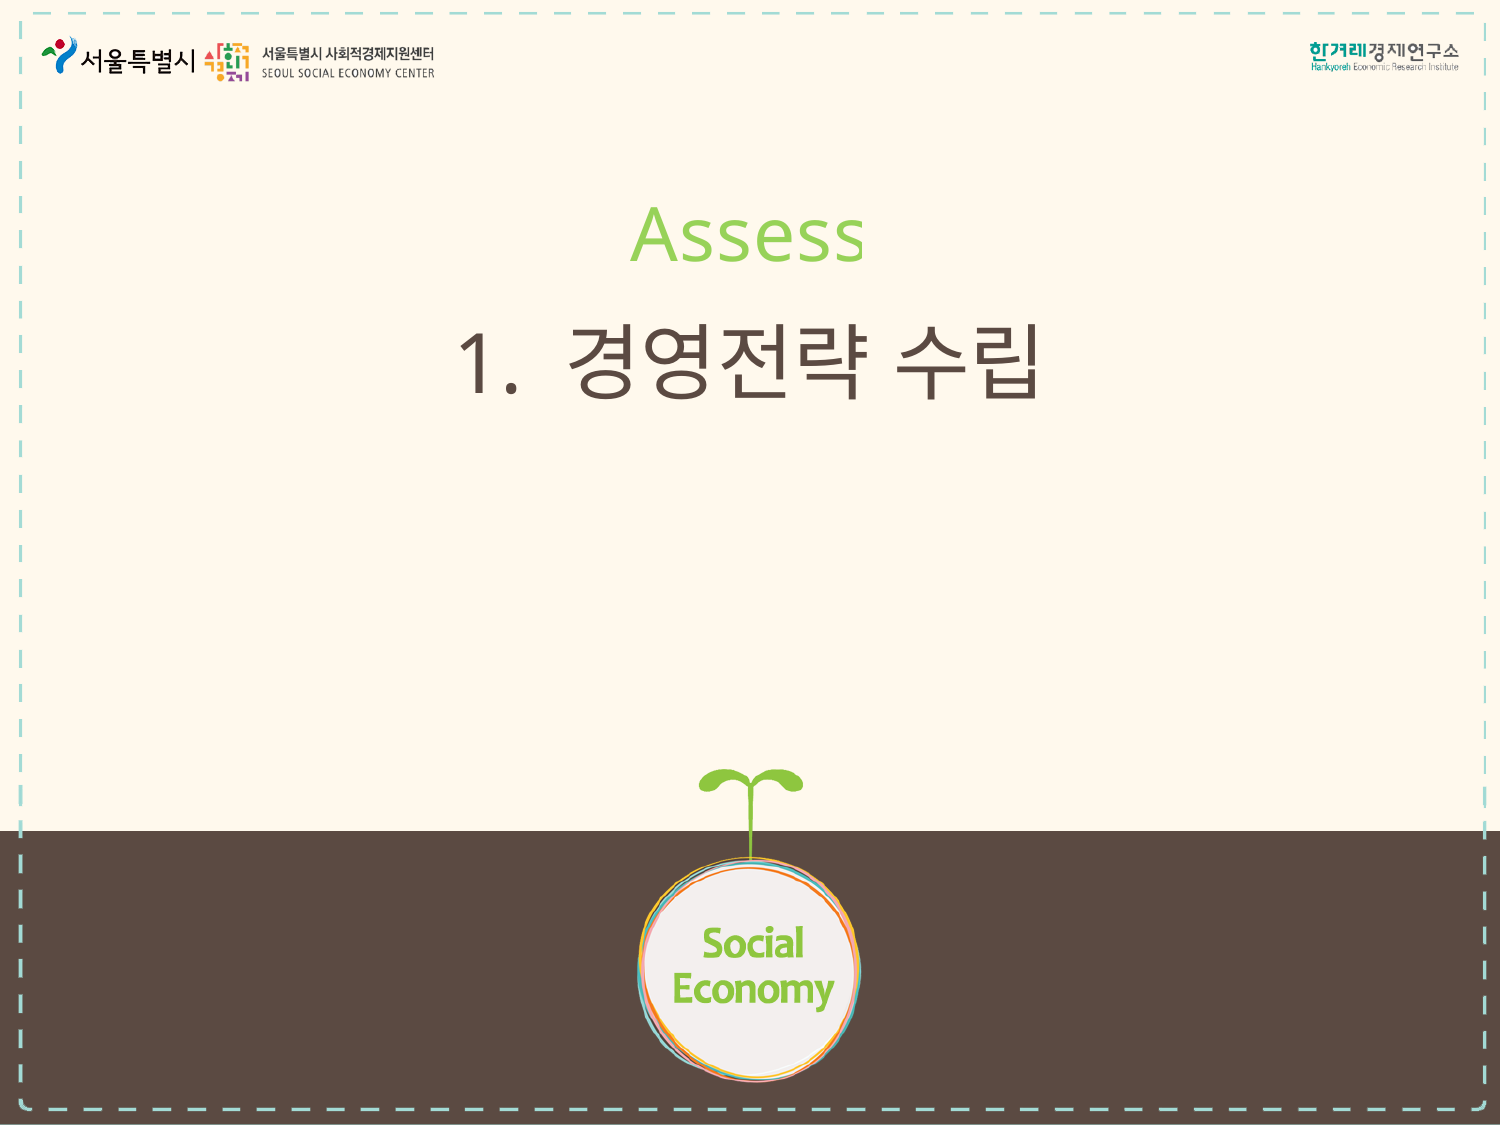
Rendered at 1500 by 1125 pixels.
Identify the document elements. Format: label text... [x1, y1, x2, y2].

title 1. 경영전략 수립 [112, 302, 1388, 433]
list Assess [561, 178, 939, 285]
picture [0, 0, 1500, 1125]
